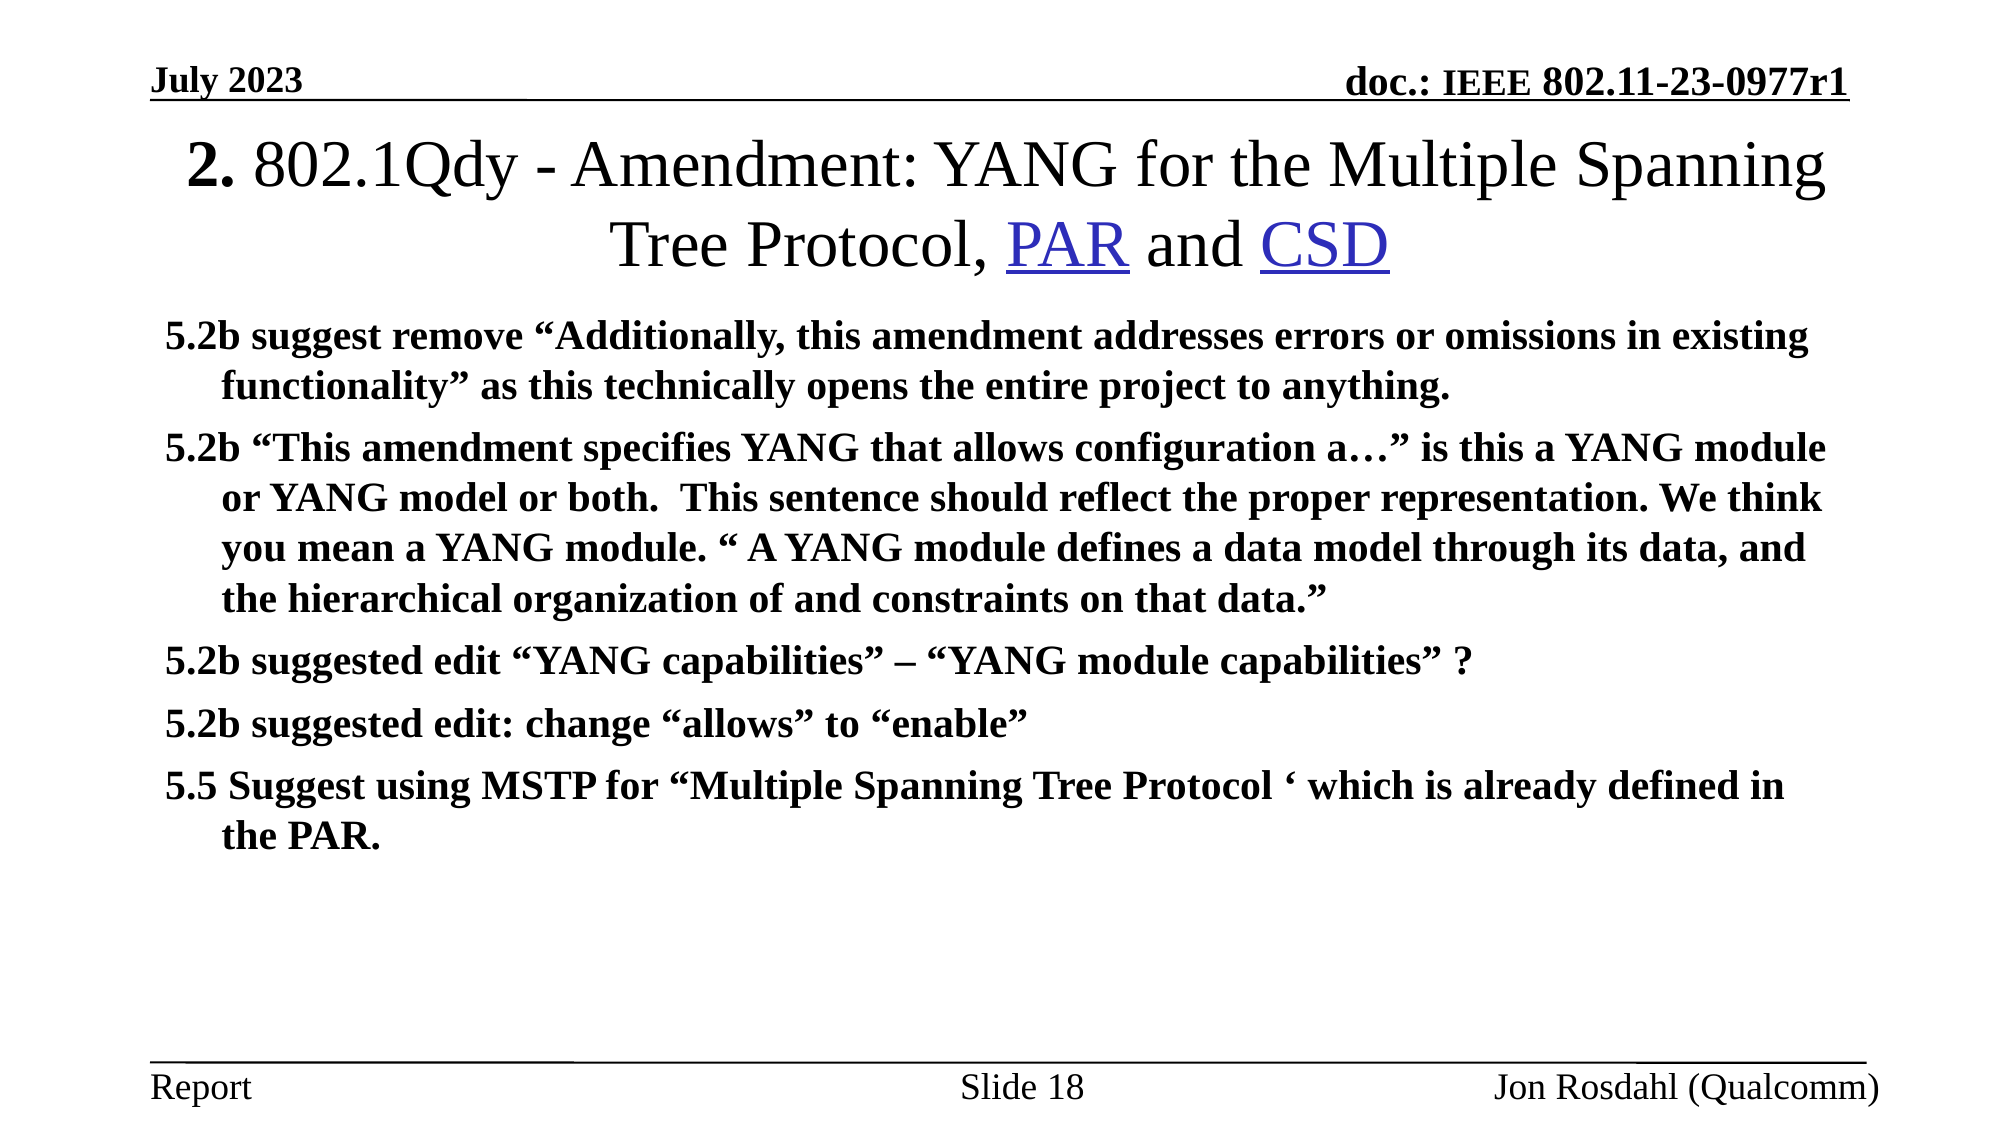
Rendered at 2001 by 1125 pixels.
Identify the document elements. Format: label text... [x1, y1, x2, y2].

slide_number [149, 49, 431, 100]
list 5.2b suggest remove “Additionally, this amendment addresses errors or omissions in existing functionality” as this technically opens the entire project to anything. 5.2b “This amendment specifies YANG that allows configuration a…” is this a YANG module or YANG model or both. This sentence should reflect the proper representation. We think you mean a YANG module. “ A YANG module defines a data model through its data, and the hierarchical organization of and constraints on that data.” 5.2b suggested edit “YANG capabilities” – “YANG module capabilities” ? 5.2b suggested edit: change “allows” to “enable” 5.5 Suggest using MSTP for “Multiple Spanning Tree Protocol ‘ which is already defined in the PAR. [149, 299, 1850, 1000]
title 2. 802.1Qdy - Amendment: YANG for the Multiple Spanning Tree Protocol, PAR and CSD [149, 112, 1850, 288]
footer Jon Rosdahl (Qualcomm) [1436, 1061, 1881, 1108]
slide_number Slide 18 [950, 1061, 1095, 1125]
